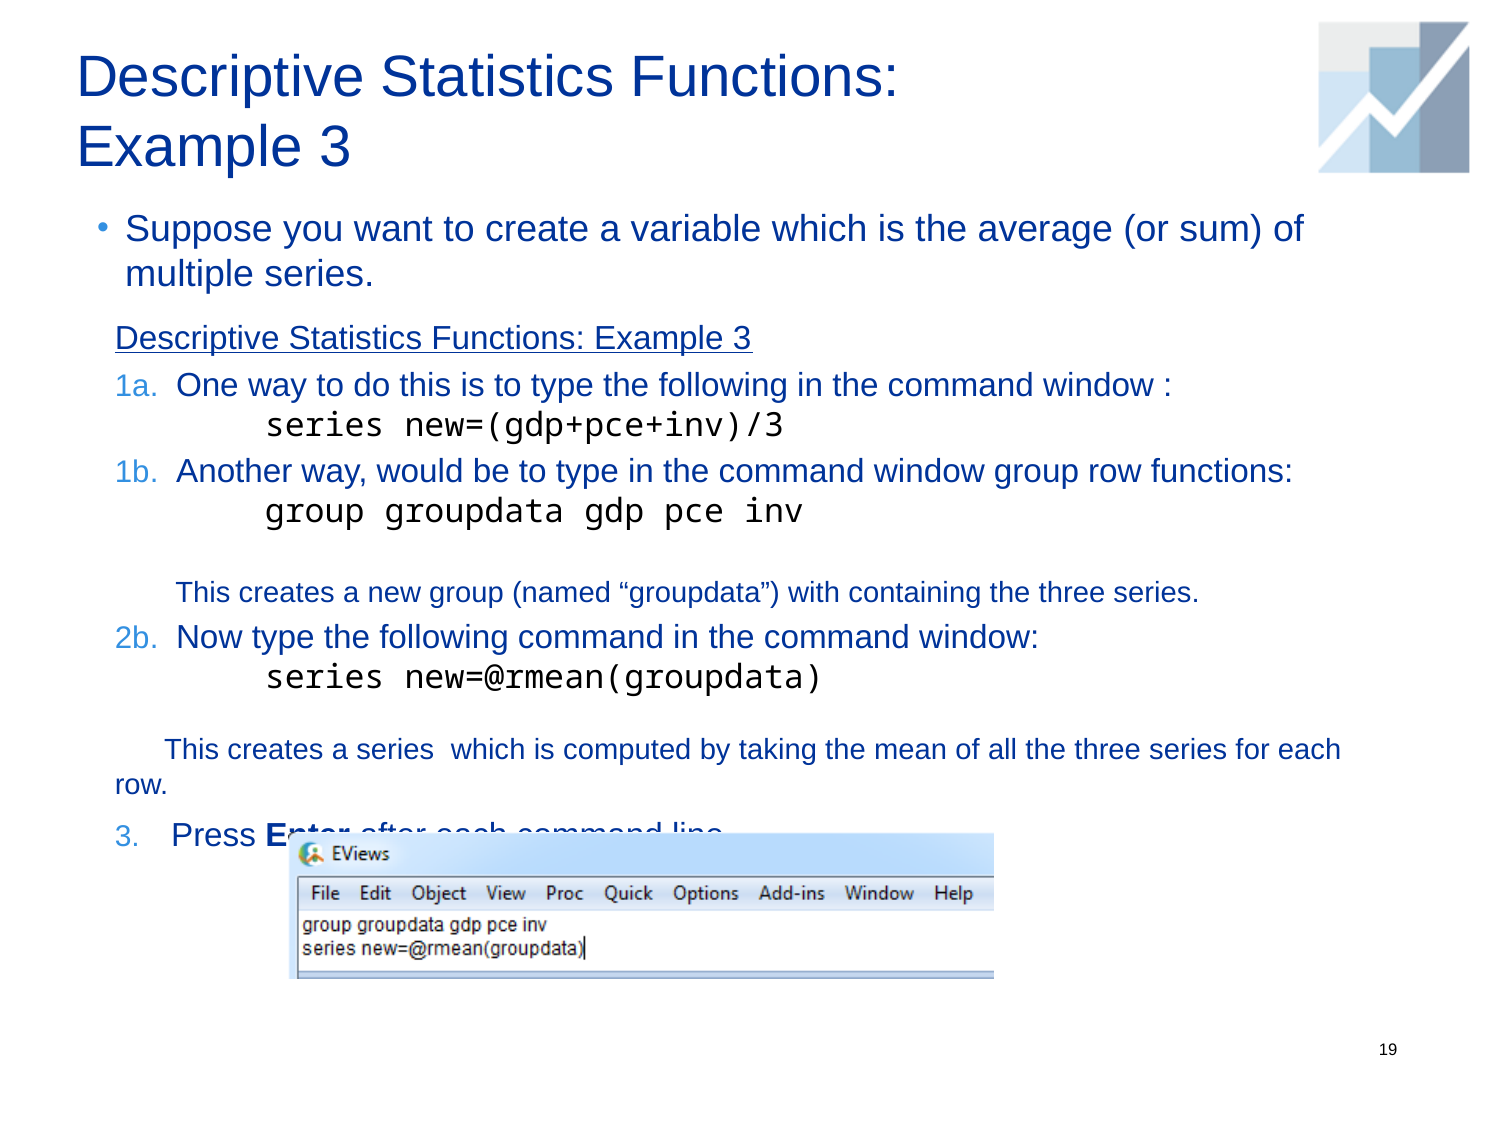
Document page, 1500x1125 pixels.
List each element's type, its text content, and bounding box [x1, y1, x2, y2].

picture [288, 832, 994, 979]
picture [1300, 11, 1479, 181]
slide_number 19 [1262, 1015, 1413, 1067]
text_box Descriptive Statistics Functions: Example 3 1a. One way to do this is to type the following in the command window : series new=(gdp+pce+inv)/3 1b. Another way, would be to type in the command window group row functions: group groupdata gdp pce inv This creates a new group (named “groupdata”) with containing the three series. 2b. Now type the following command in the command window: series new=@rmean(groupdata) This creates a series which is computed by taking the mean of all the three series for each row. Press Enter after each command line. [99, 262, 1413, 940]
list Suppose you want to create a variable which is the average (or sum) of multiple series. [82, 196, 1449, 479]
title Descriptive Statistics Functions: Example 3 [60, 0, 1295, 186]
